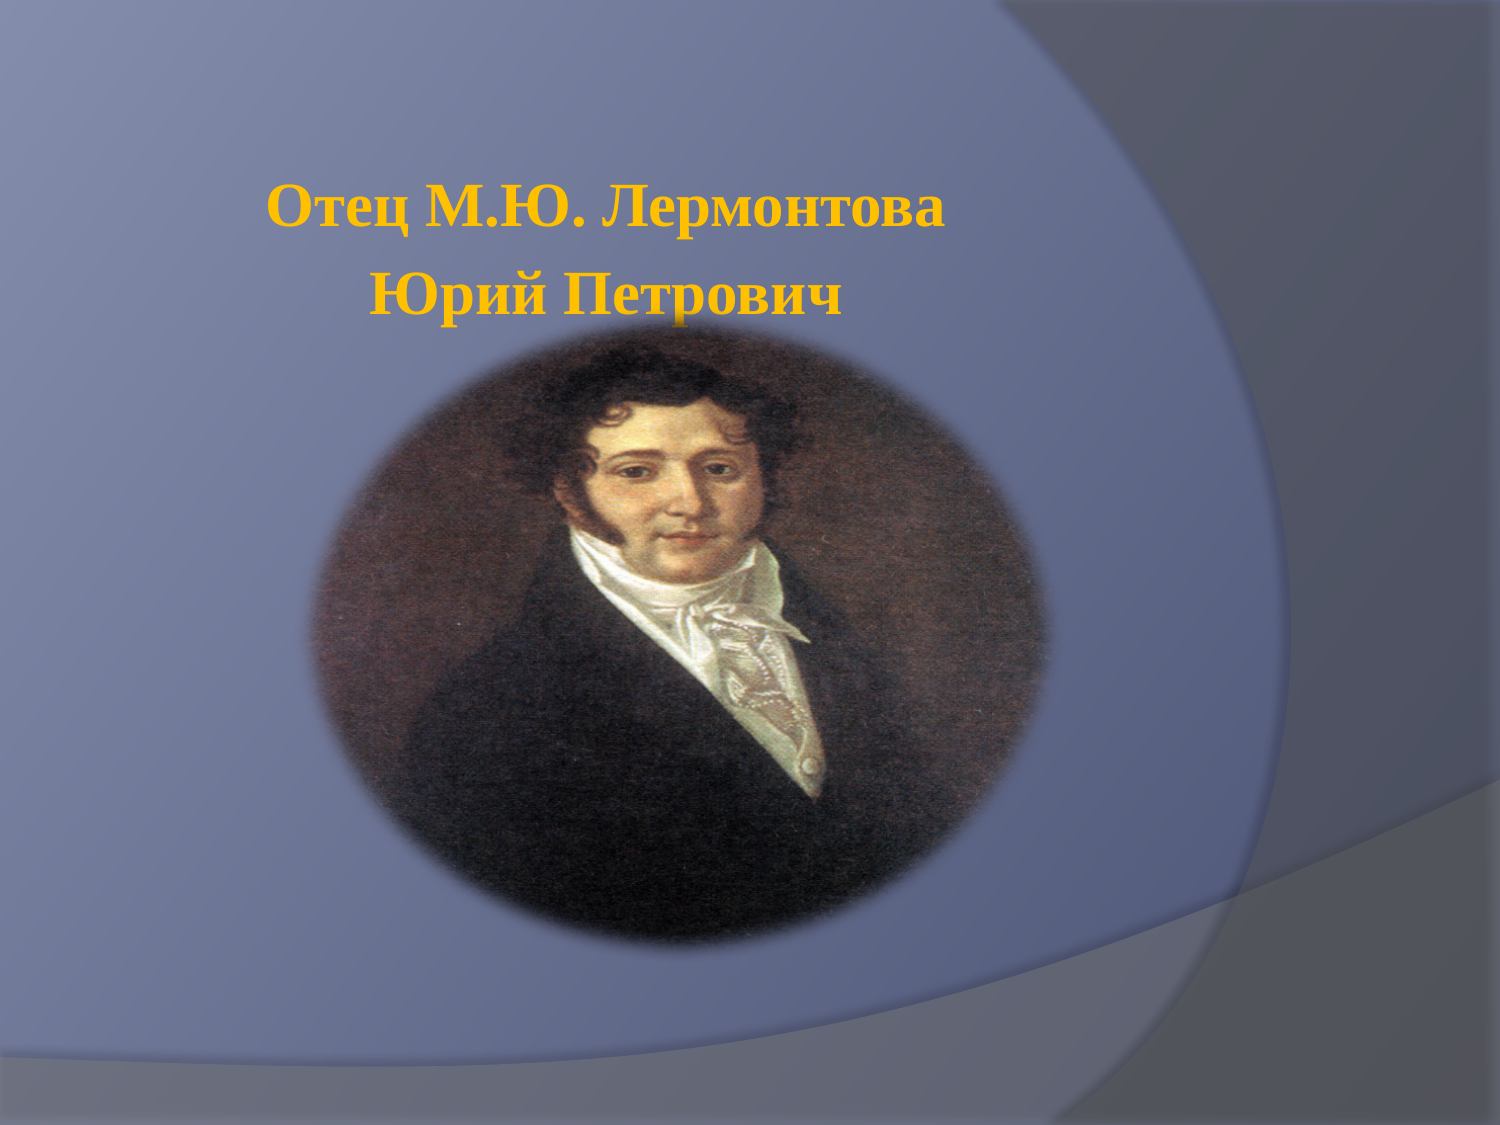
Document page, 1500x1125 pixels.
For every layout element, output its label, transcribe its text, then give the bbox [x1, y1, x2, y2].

subtitle Отец М.Ю. Лермонтова Юрий Петрович [71, 164, 1134, 329]
picture [292, 304, 1067, 965]
